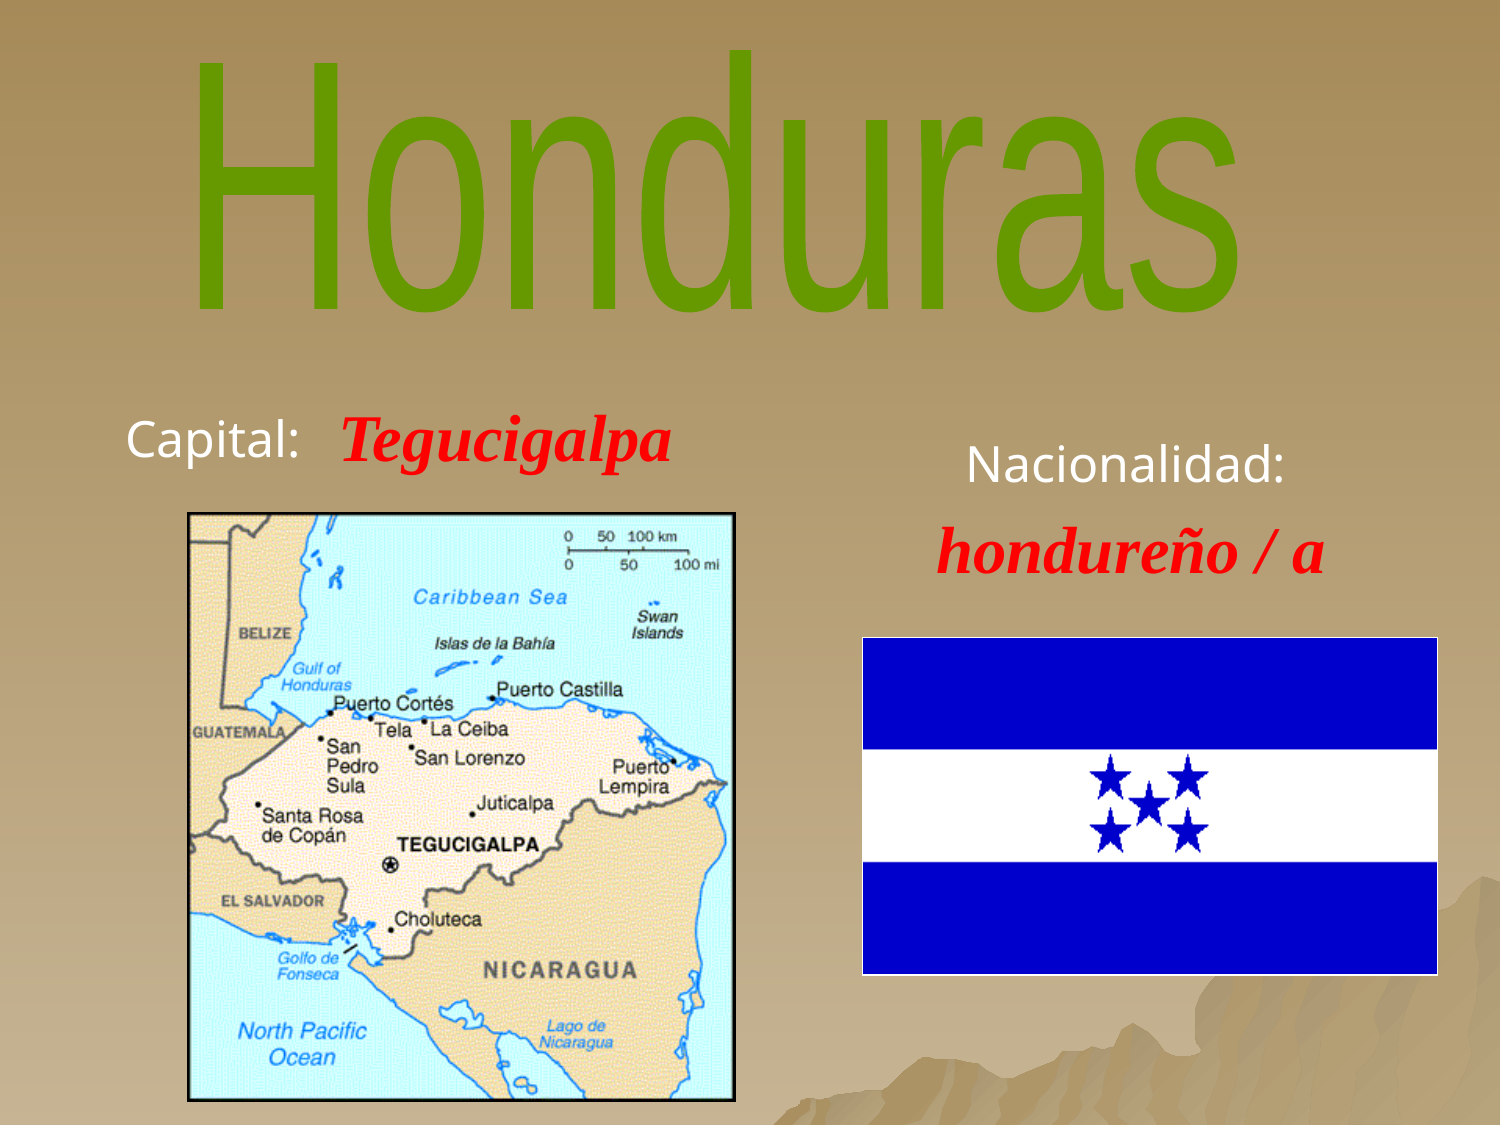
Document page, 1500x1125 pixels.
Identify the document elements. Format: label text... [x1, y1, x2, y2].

text_box Capital: [110, 399, 316, 475]
text_box hondureño / a [862, 499, 1400, 595]
picture [187, 512, 737, 1102]
text_box Tegucigalpa [237, 387, 775, 483]
picture [862, 637, 1438, 976]
text_box Nacionalidad: [950, 424, 1302, 500]
